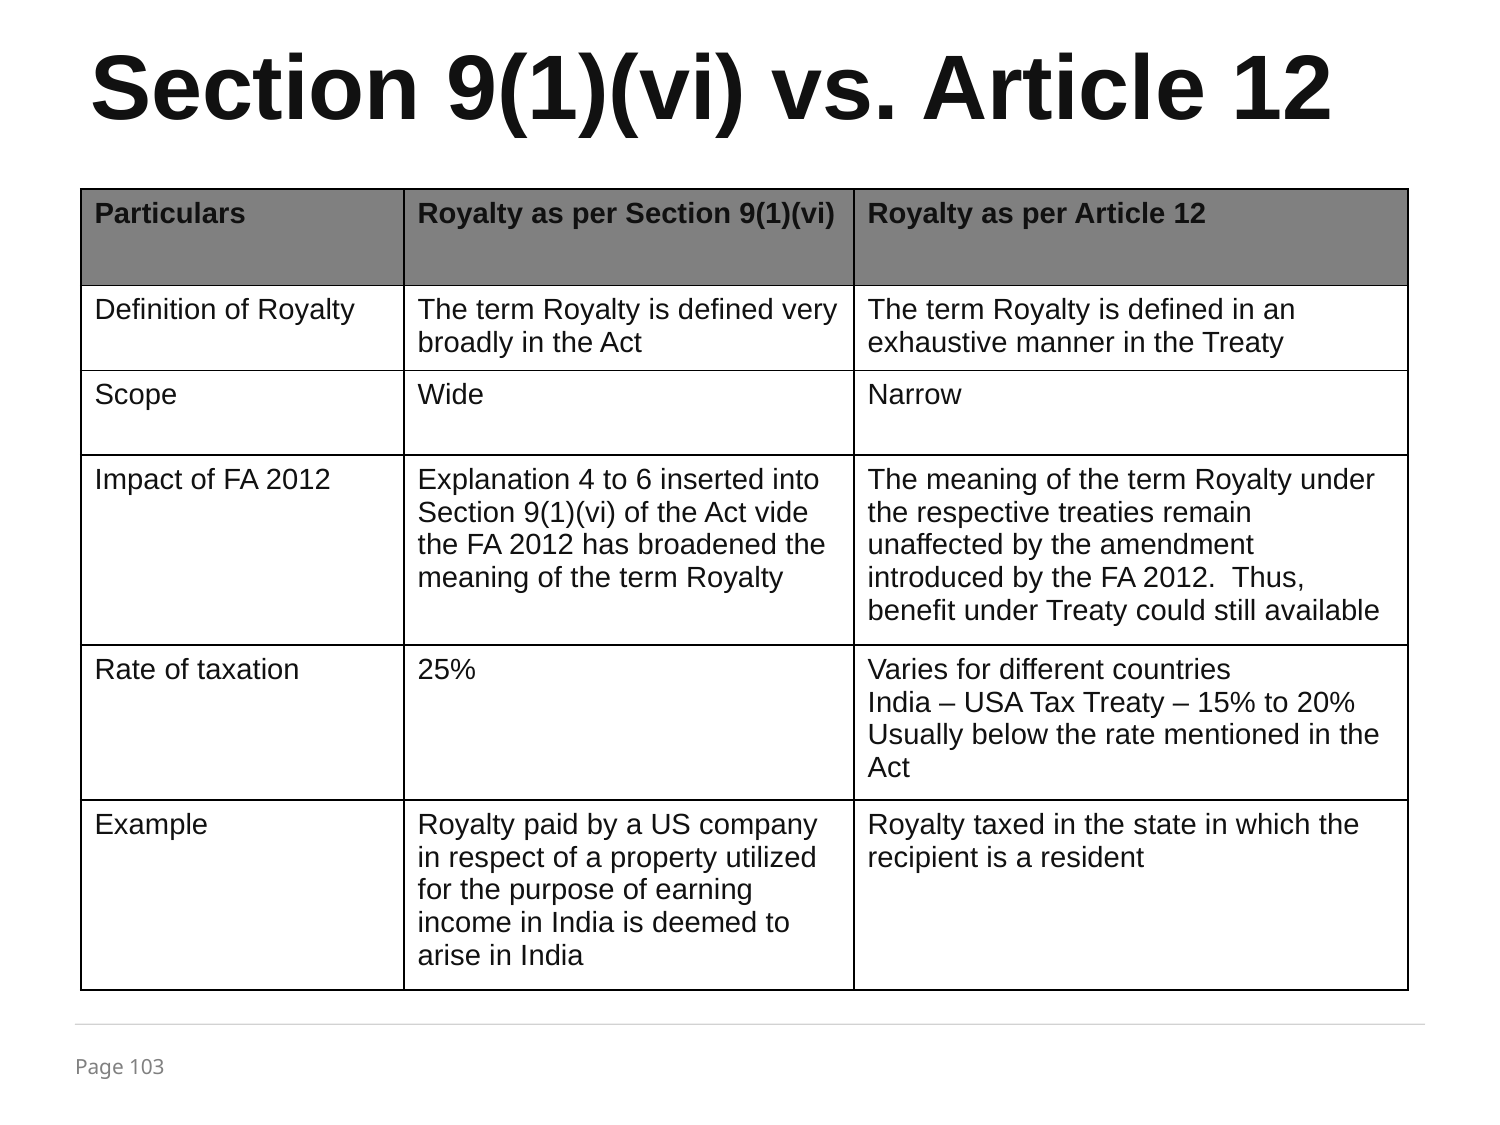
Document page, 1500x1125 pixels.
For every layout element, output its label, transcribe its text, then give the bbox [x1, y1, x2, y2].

table_cell Scope [82, 371, 403, 454]
table_cell Royalty taxed in the state in which the recipient is a resident [855, 801, 1407, 989]
table_cell Impact of FA 2012 [82, 456, 403, 644]
table_cell Rate of taxation [82, 646, 403, 799]
title Section 9(1)(vi) vs. Article 12 [75, 36, 1426, 179]
table_cell Narrow [855, 371, 1407, 454]
table_header Royalty as per Section 9(1)(vi) [405, 190, 853, 285]
table_cell Explanation 4 to 6 inserted into Section 9(1)(vi) of the Act vide the FA 2012 has broadened the meaning of the term Royalty [405, 456, 853, 644]
table_cell 25% [405, 646, 853, 799]
table_cell Wide [405, 371, 853, 454]
table_cell The term Royalty is defined very broadly in the Act [405, 286, 853, 370]
table_cell Varies for different countries India – USA Tax Treaty – 15% to 20% Usually below the rate mentioned in the Act [855, 646, 1407, 799]
table_header Royalty as per Article 12 [855, 190, 1407, 285]
table_cell Example [82, 801, 403, 989]
table_cell Definition of Royalty [82, 286, 403, 370]
table_cell Royalty paid by a US company in respect of a property utilized for the purpose of earning income in India is deemed to arise in India [405, 801, 853, 989]
table_cell The term Royalty is defined in an exhaustive manner in the Treaty [855, 286, 1407, 370]
table_cell The meaning of the term Royalty under the respective treaties remain unaffected by the amendment introduced by the FA 2012. Thus, benefit under Treaty could still available [855, 456, 1407, 644]
table_header Particulars [82, 190, 403, 285]
